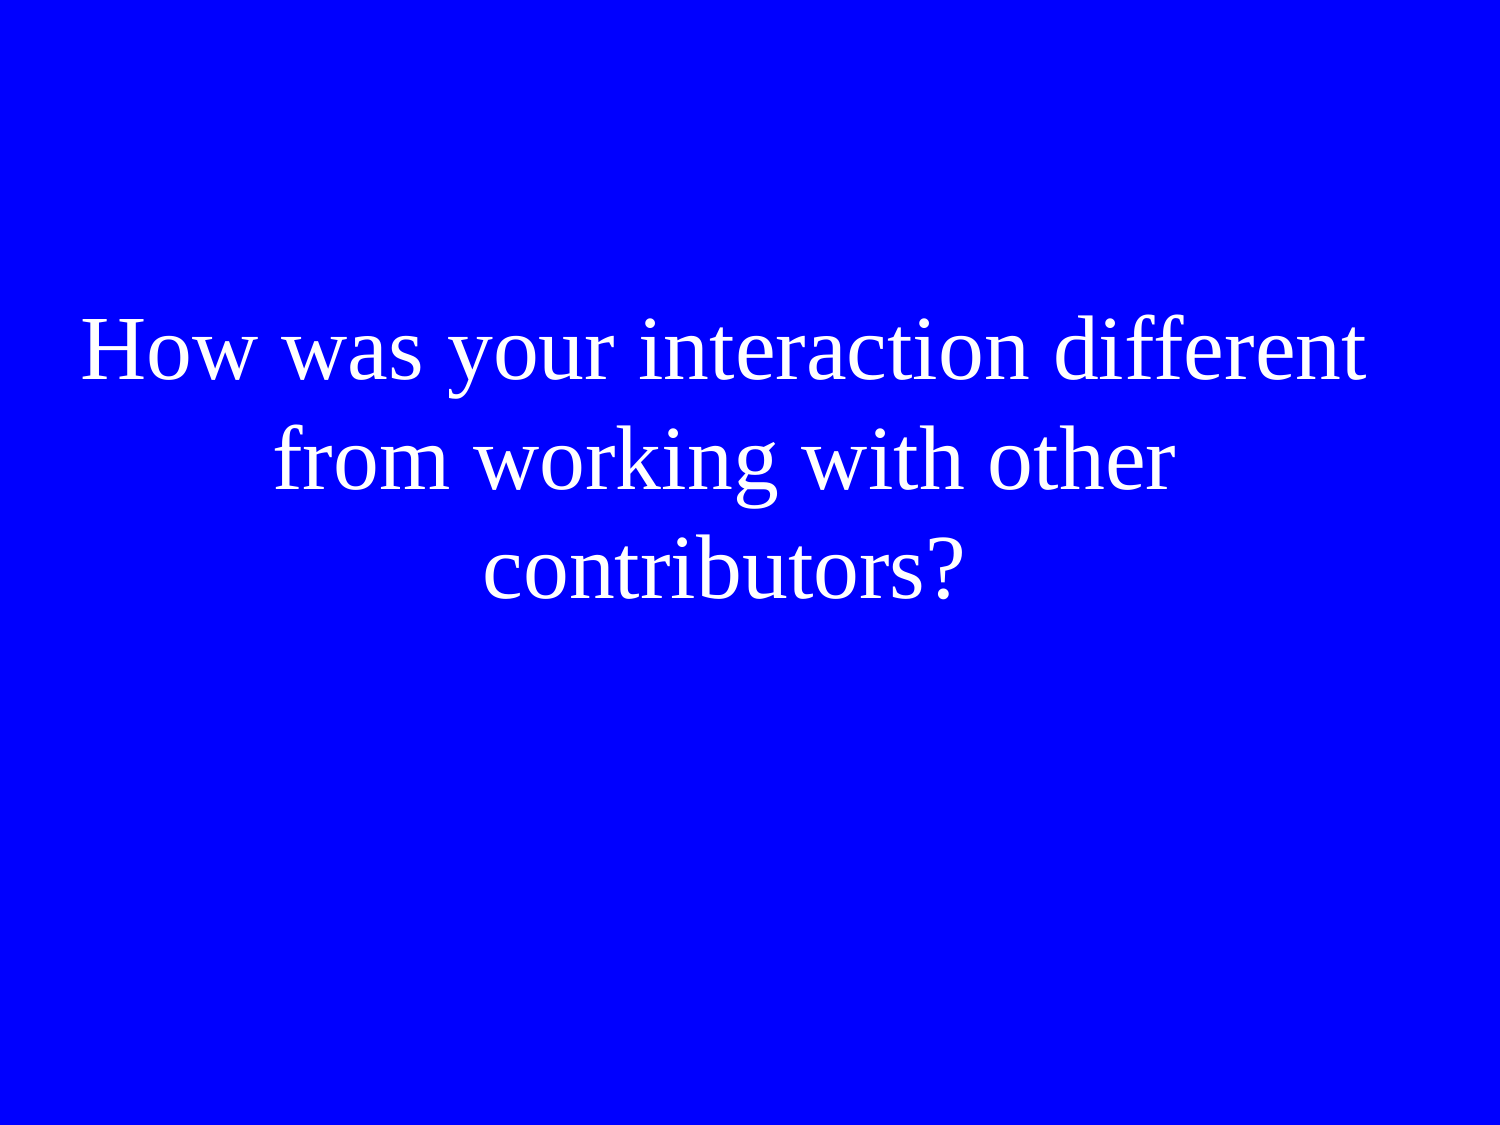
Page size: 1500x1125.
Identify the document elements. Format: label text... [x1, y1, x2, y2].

title How was your interaction different from working with other contributors? [37, 174, 1413, 731]
